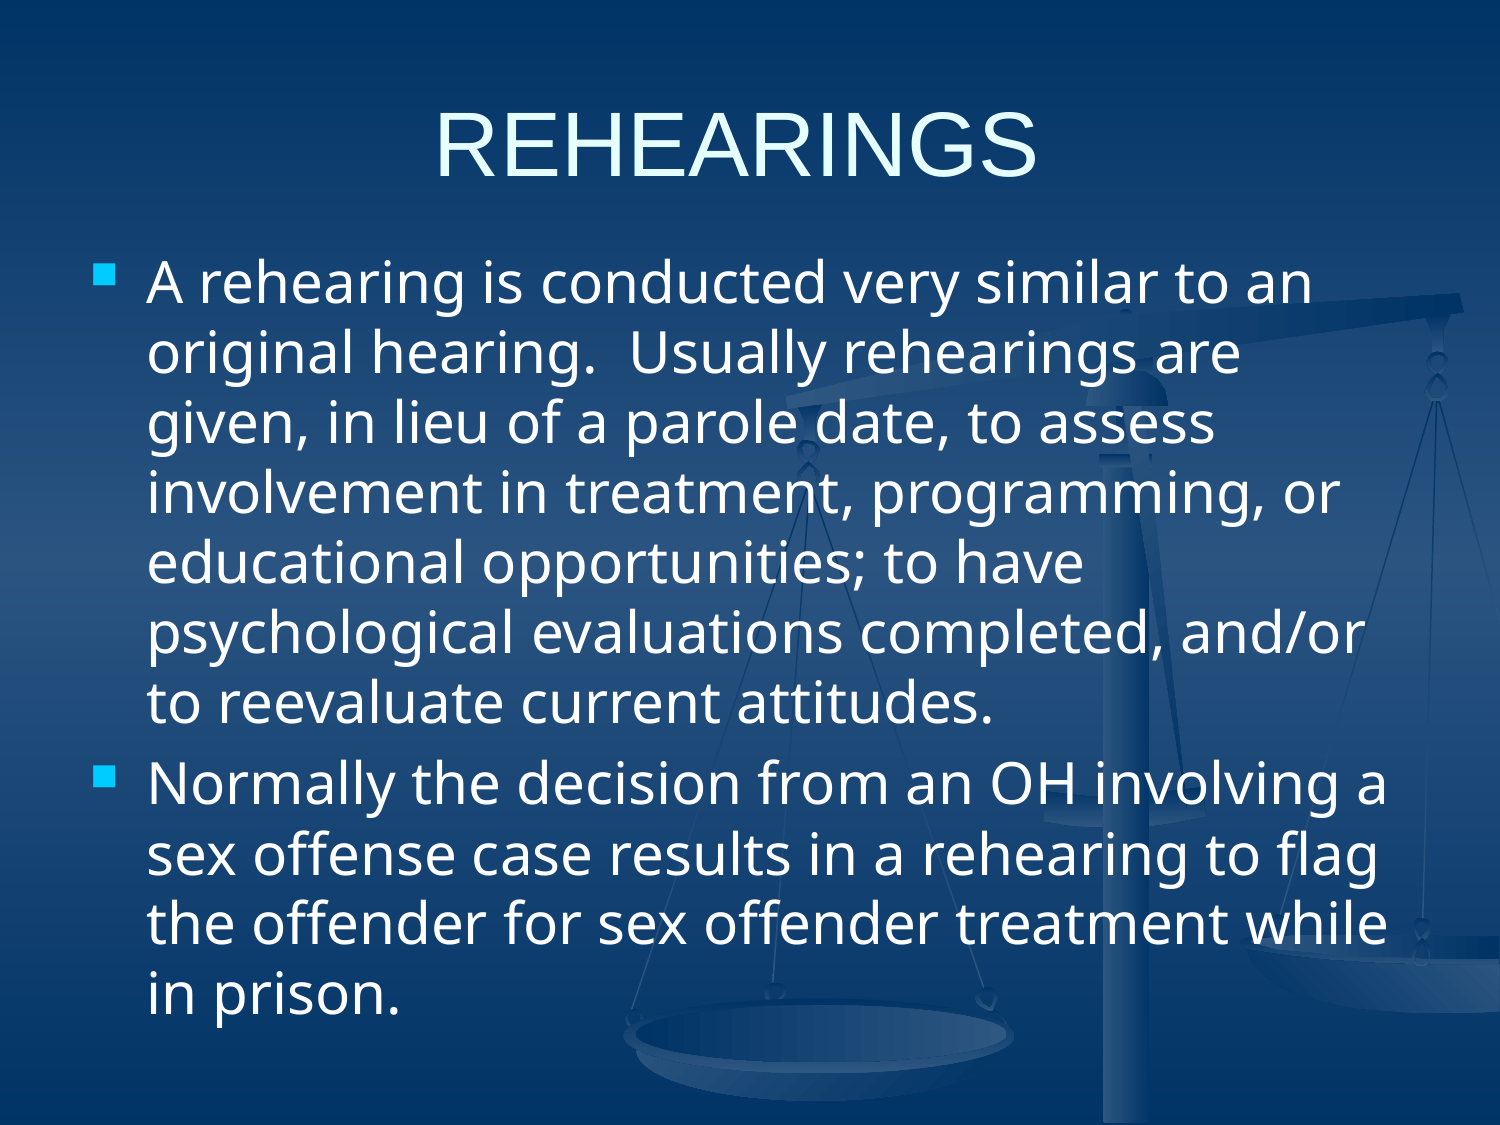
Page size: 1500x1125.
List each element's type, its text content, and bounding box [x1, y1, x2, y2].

title REHEARINGS [74, 45, 1426, 234]
list A rehearing is conducted very similar to an original hearing. Usually rehearings are given, in lieu of a parole date, to assess involvement in treatment, programming, or educational opportunities; to have psychological evaluations completed, and/or to reevaluate current attitudes. Normally the decision from an OH involving a sex offense case results in a rehearing to flag the offender for sex offender treatment while in prison. [74, 237, 1426, 1051]
